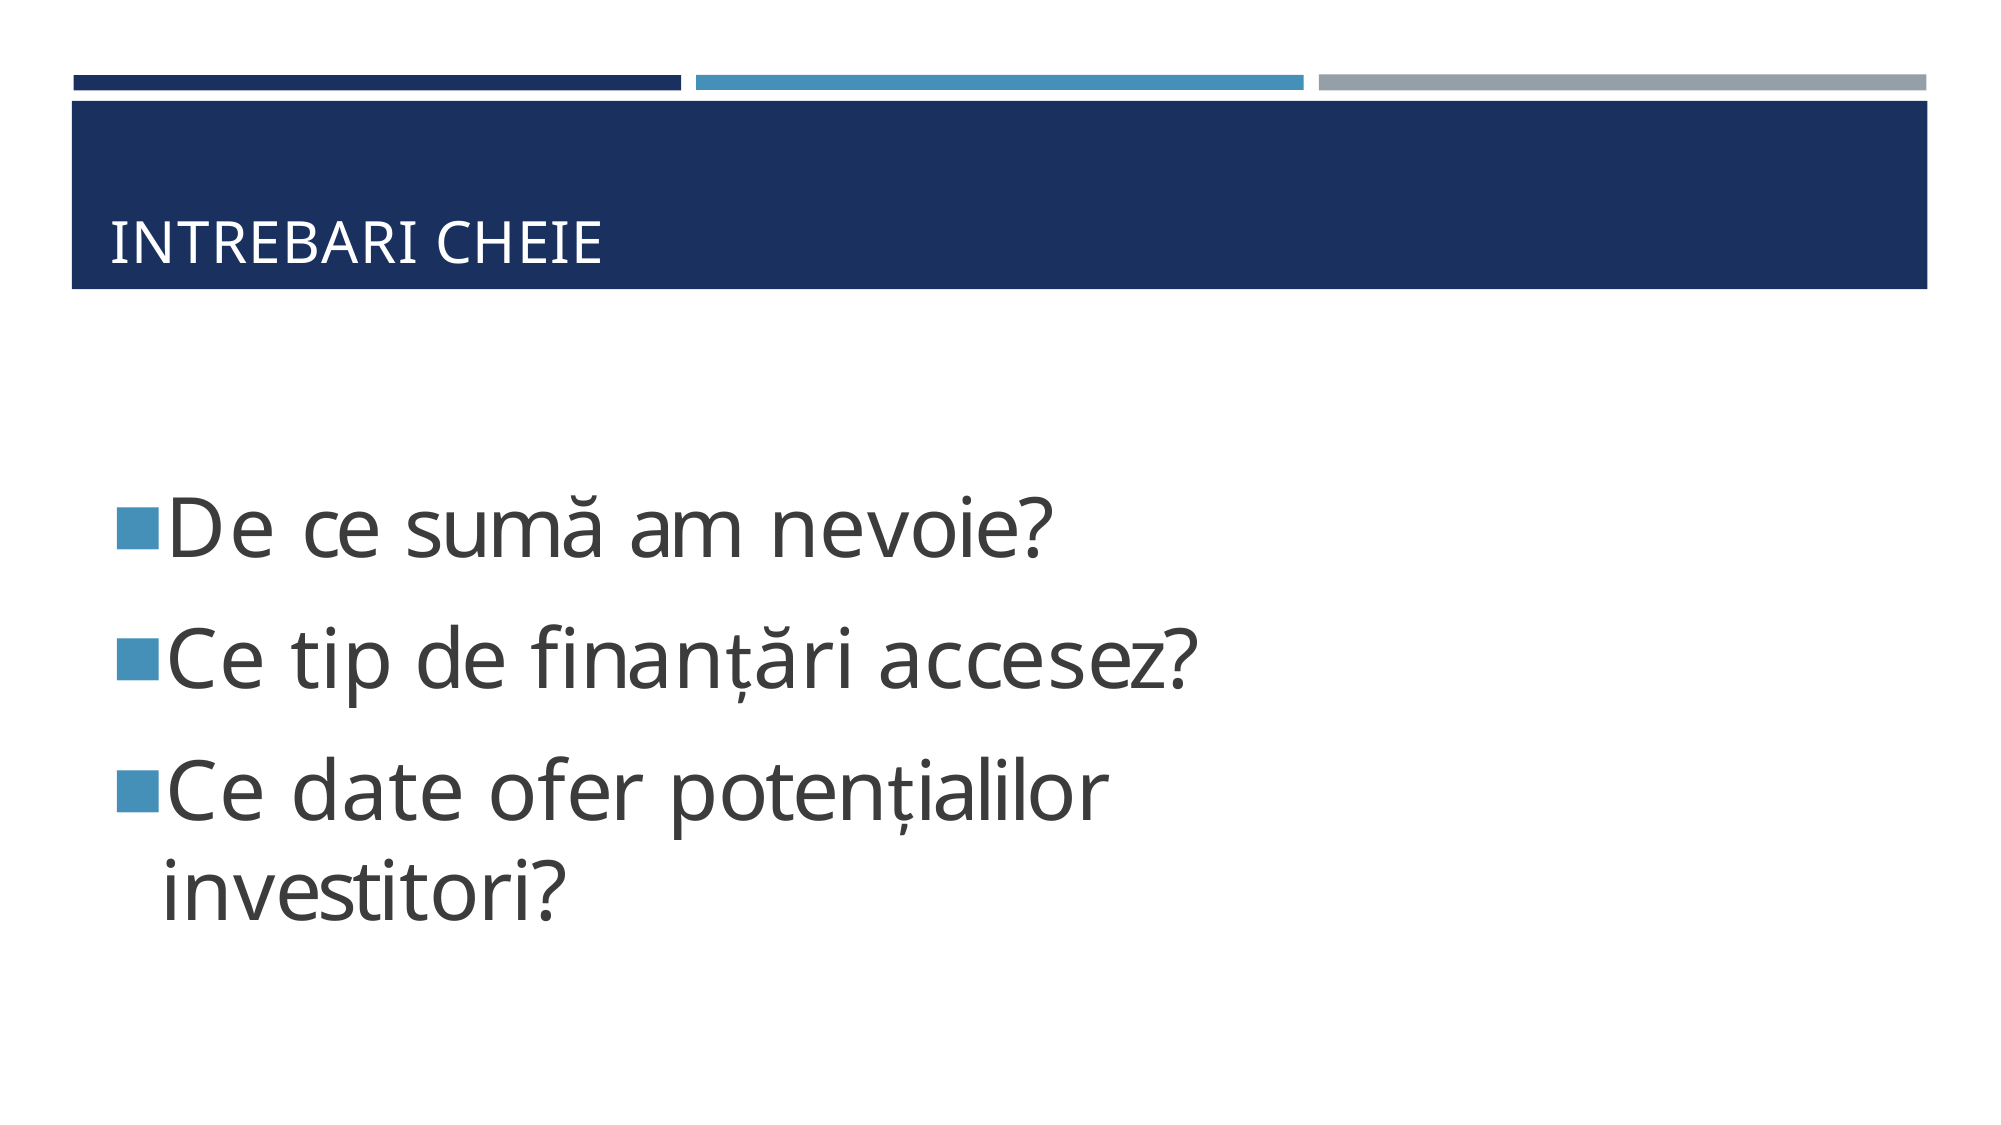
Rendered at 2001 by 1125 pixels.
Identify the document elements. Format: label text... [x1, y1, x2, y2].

text_box De ce sumă am nevoie? Ce tip de finanțări accesez? Ce date ofer potențialilor investitori? [108, 440, 1418, 938]
title INTREBARI CHEIE [71, 100, 1928, 290]
